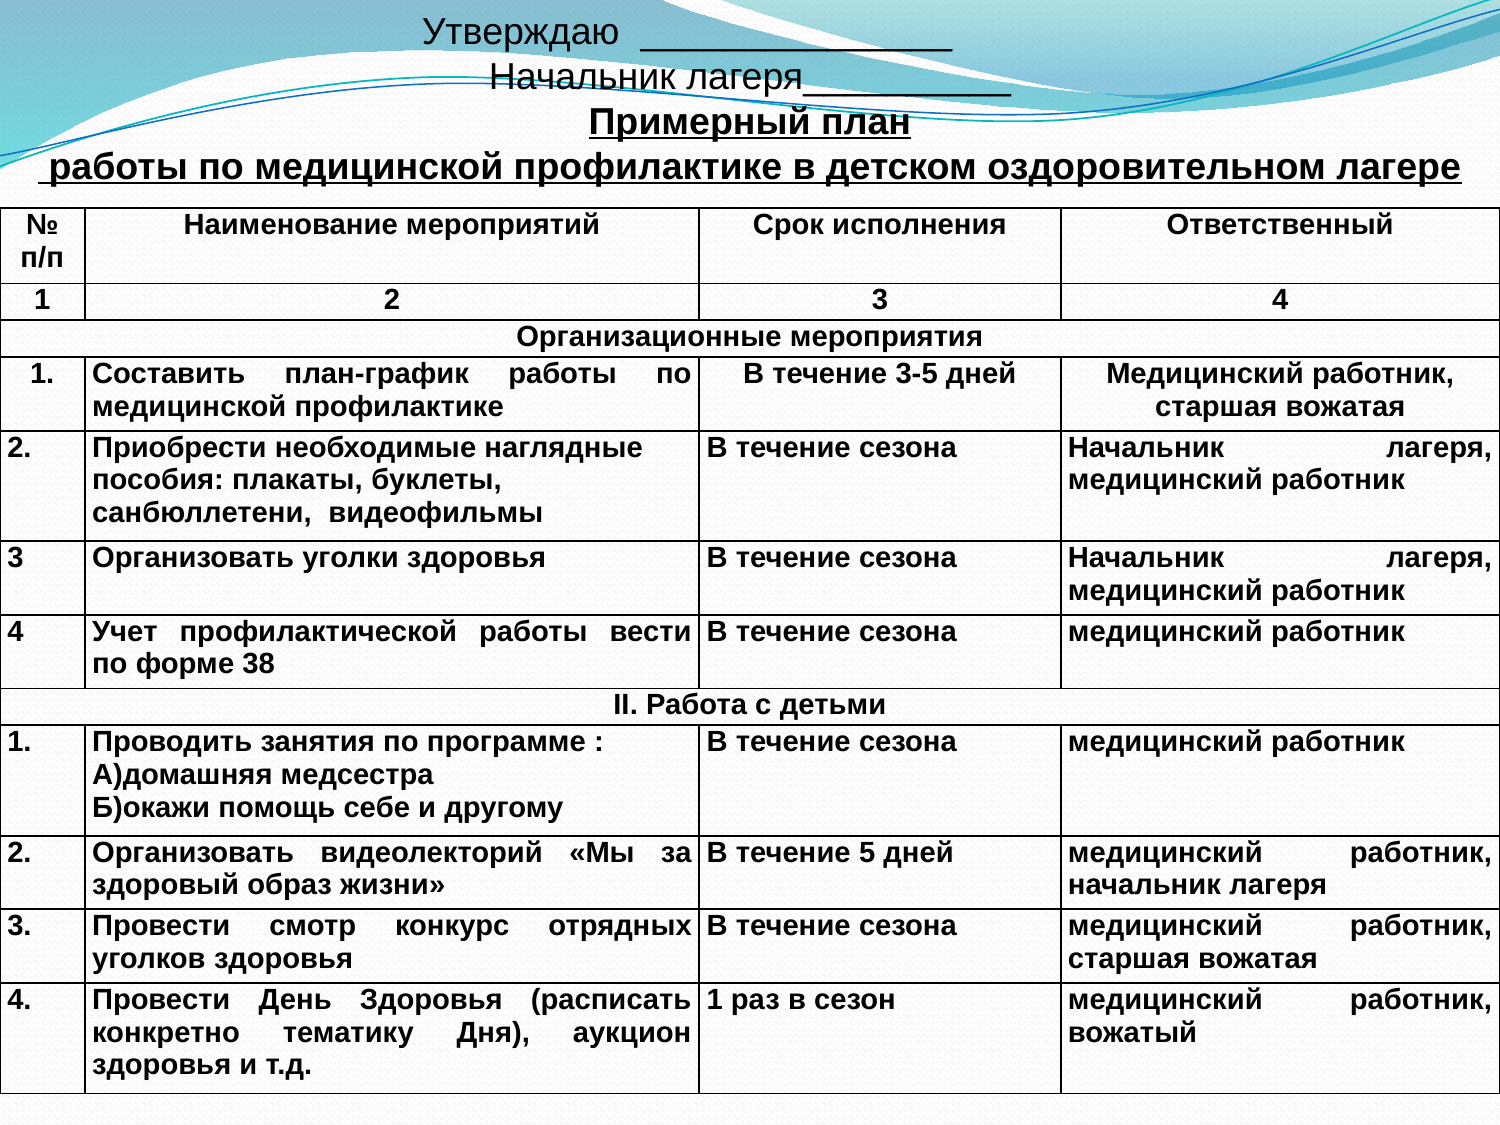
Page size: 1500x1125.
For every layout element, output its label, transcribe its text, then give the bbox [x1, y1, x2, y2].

table_cell 2. [1, 432, 84, 540]
table_cell В течение 3-5 дней [700, 358, 1060, 430]
table_cell Составить план-график работы по медицинской профилактике [86, 358, 698, 430]
table_cell Учет профилактической работы вести по форме 38 [86, 616, 698, 688]
table_cell Медицинский работник, старшая вожатая [1062, 358, 1499, 430]
table_cell медицинский работник [1062, 616, 1499, 688]
table_header № п/п [1, 209, 84, 283]
table_header Срок исполнения [700, 209, 1060, 283]
table_cell Организационные мероприятия [1, 321, 1499, 356]
table_header Ответственный [1062, 209, 1499, 283]
table_cell 4. [1, 984, 84, 1093]
table_cell Провести День Здоровья (расписать конкретно тематику Дня), аукцион здоровья и т.д. [86, 984, 698, 1093]
table_cell Приобрести необходимые наглядные пособия: плакаты, буклеты, санбюллетени, видеофильмы [86, 432, 698, 540]
table_cell 3 [700, 284, 1060, 319]
table_cell 2. [1, 837, 84, 908]
table_cell В течение сезона [700, 616, 1060, 688]
table_cell медицинский работник, начальник лагеря [1062, 837, 1499, 908]
table_cell 3 [1, 542, 84, 614]
table_cell 1 раз в сезон [700, 984, 1060, 1093]
table_cell В течение сезона [700, 432, 1060, 540]
text_box Утверждаю _______________ Начальник лагеря__________ Примерный план работы по медицинской профилактике в детском оздоровительном лагере [0, 0, 1500, 195]
table_cell Начальник лагеря, медицинский работник [1062, 432, 1499, 540]
table_header Наименование мероприятий [86, 209, 698, 283]
table_cell 1 [1, 284, 84, 319]
table_cell медицинский работник, старшая вожатая [1062, 910, 1499, 982]
table_cell 4 [1062, 284, 1499, 319]
table_cell медицинский работник [1062, 726, 1499, 835]
table_cell 4 [1, 616, 84, 688]
table_cell Организовать уголки здоровья [86, 542, 698, 614]
table_cell Начальник лагеря, медицинский работник [1062, 542, 1499, 614]
table_cell В течение сезона [700, 910, 1060, 982]
table_cell медицинский работник, вожатый [1062, 984, 1499, 1093]
table_cell 1. [1, 726, 84, 835]
table_cell 1. [1, 358, 84, 430]
table_cell 2 [86, 284, 698, 319]
table_cell Провести смотр конкурс отрядных уголков здоровья [86, 910, 698, 982]
table_cell 3. [1, 910, 84, 982]
table_cell Организовать видеолекторий «Мы за здоровый образ жизни» [86, 837, 698, 908]
table_cell В течение сезона [700, 542, 1060, 614]
table_cell Проводить занятия по программе : А)домашняя медсестра Б)окажи помощь себе и другому [86, 726, 698, 835]
table_cell В течение 5 дней [700, 837, 1060, 908]
table_cell В течение сезона [700, 726, 1060, 835]
table_cell II. Работа с детьми [1, 689, 1499, 724]
